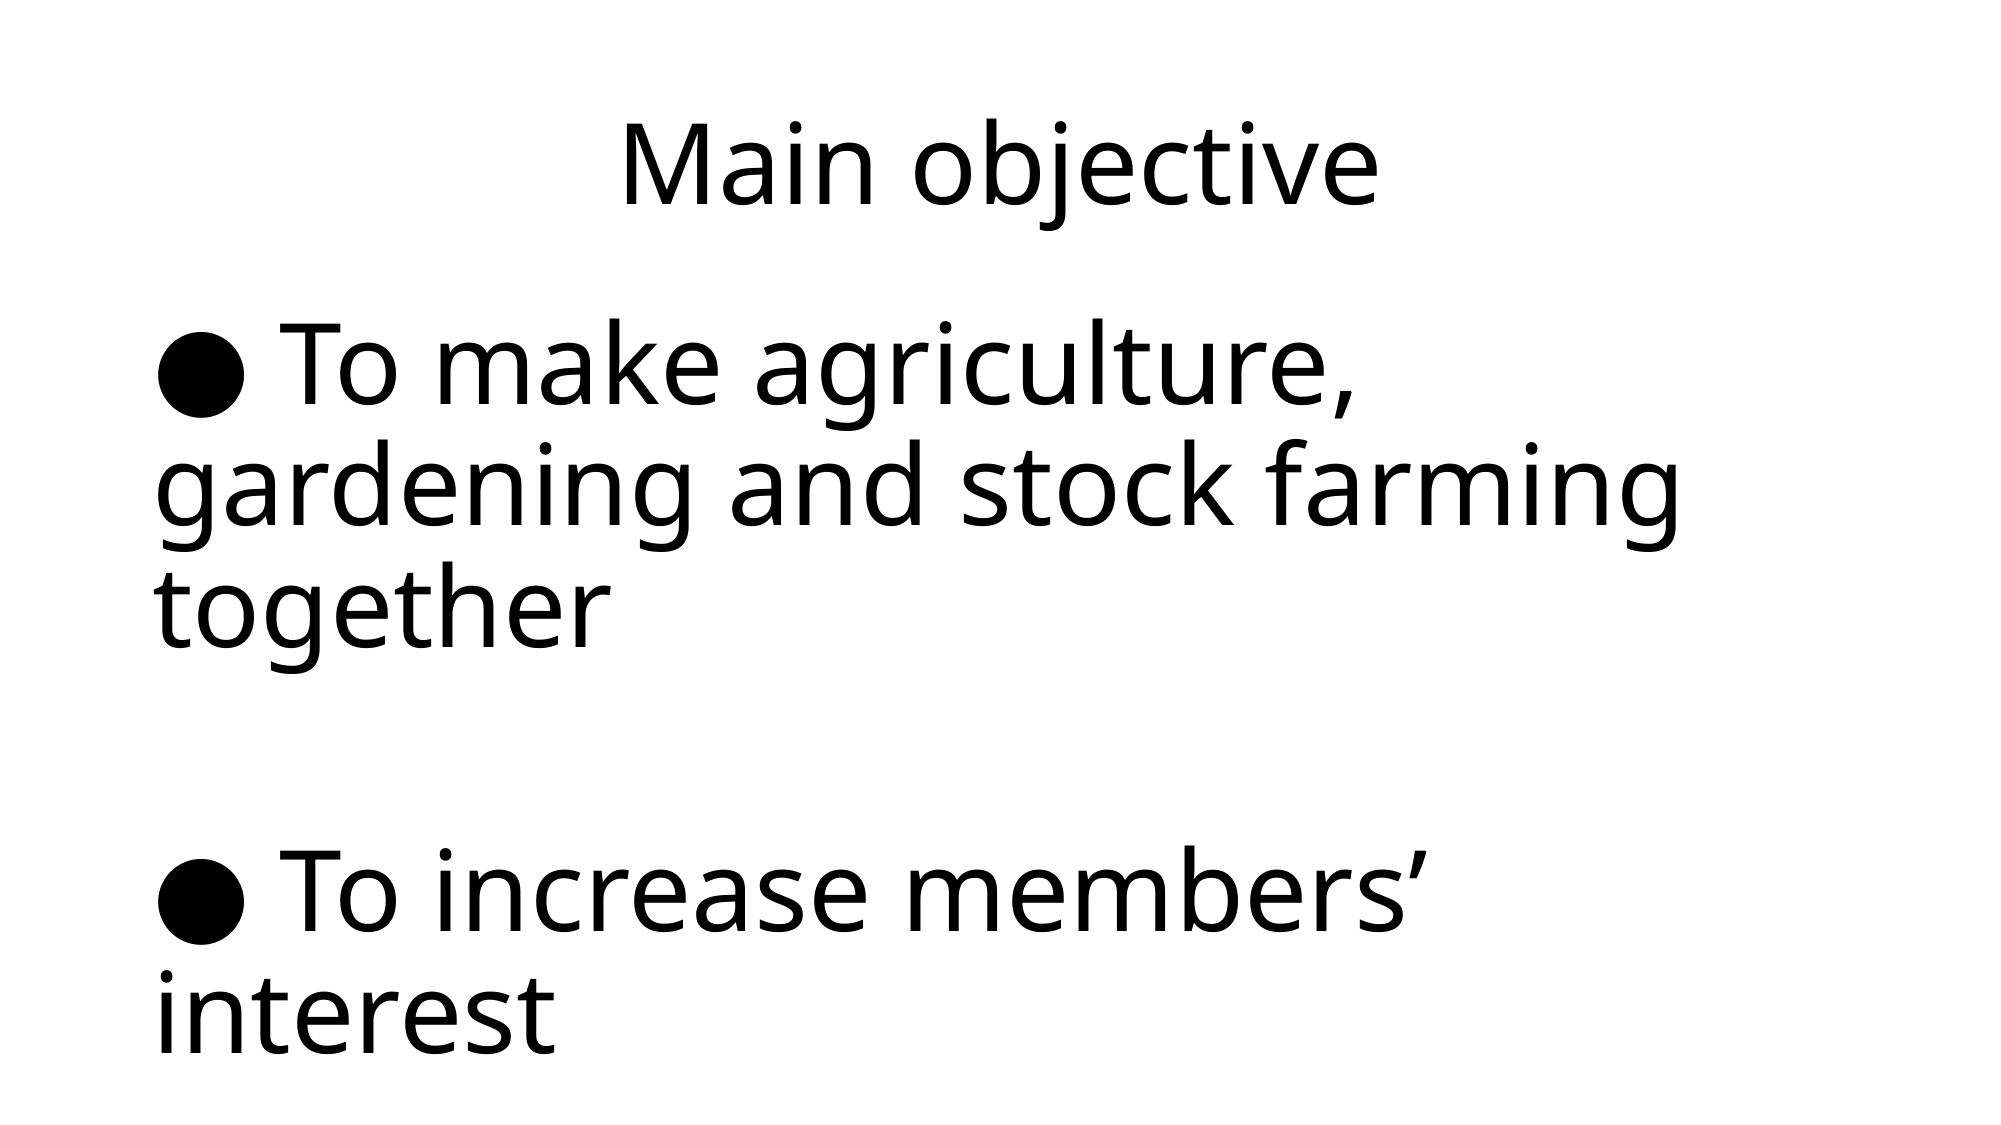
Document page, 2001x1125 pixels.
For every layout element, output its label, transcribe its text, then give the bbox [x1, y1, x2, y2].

title Main objective [137, 59, 1863, 278]
list ● To make agriculture, gardening and stock farming together ● To increase members’ interest [137, 299, 1863, 1014]
